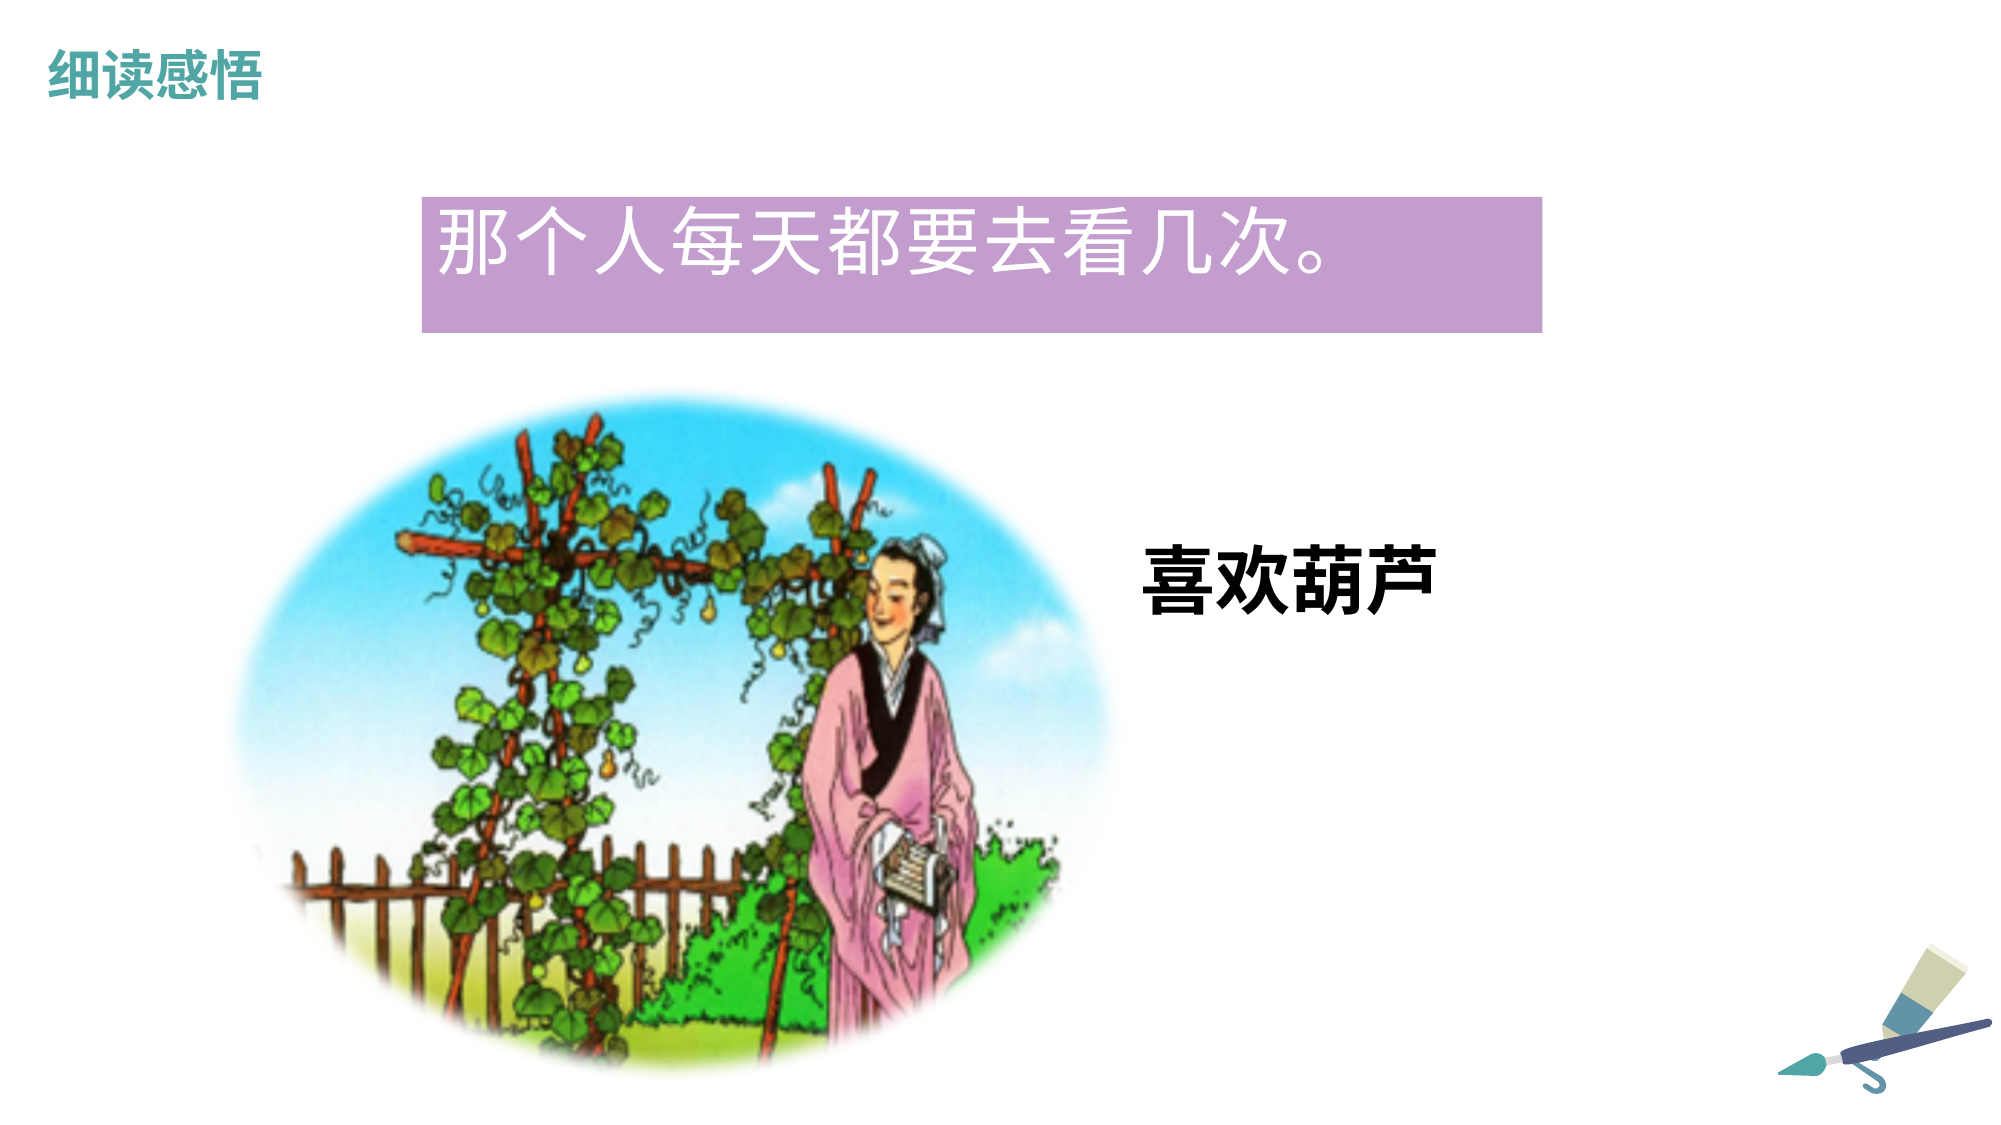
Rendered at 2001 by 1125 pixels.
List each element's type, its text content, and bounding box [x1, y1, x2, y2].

text_box 喜欢葫芦 [1126, 526, 1720, 656]
picture [219, 383, 1126, 1083]
text_box 细读感悟 [32, 33, 347, 114]
list 那个人每天都要去看几次。 [421, 196, 1543, 333]
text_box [1811, 945, 1974, 1125]
